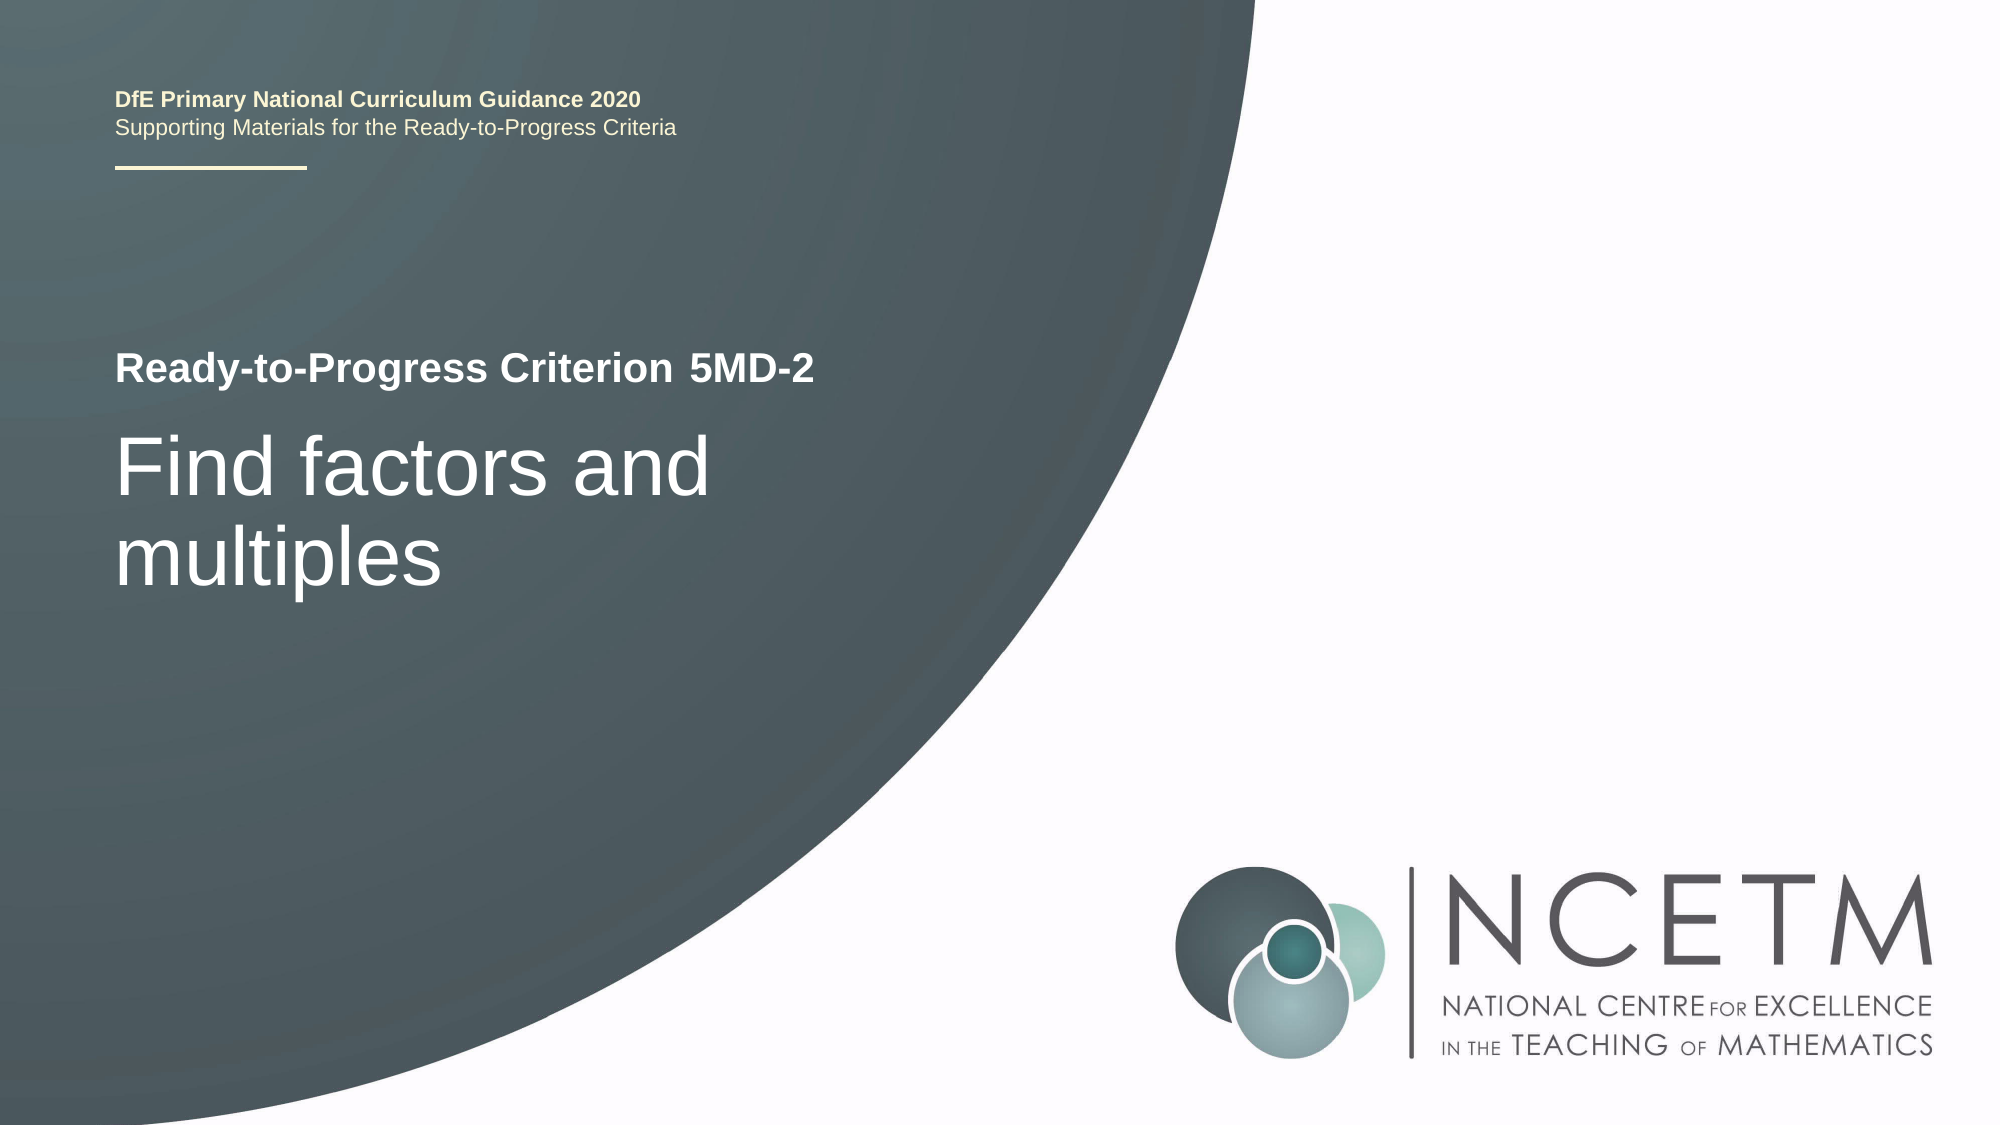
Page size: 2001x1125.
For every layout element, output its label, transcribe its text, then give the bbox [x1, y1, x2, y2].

list 5MD-2 [674, 338, 1043, 414]
picture [0, 0, 2001, 1125]
subtitle Find factors and multiples [99, 416, 1000, 912]
